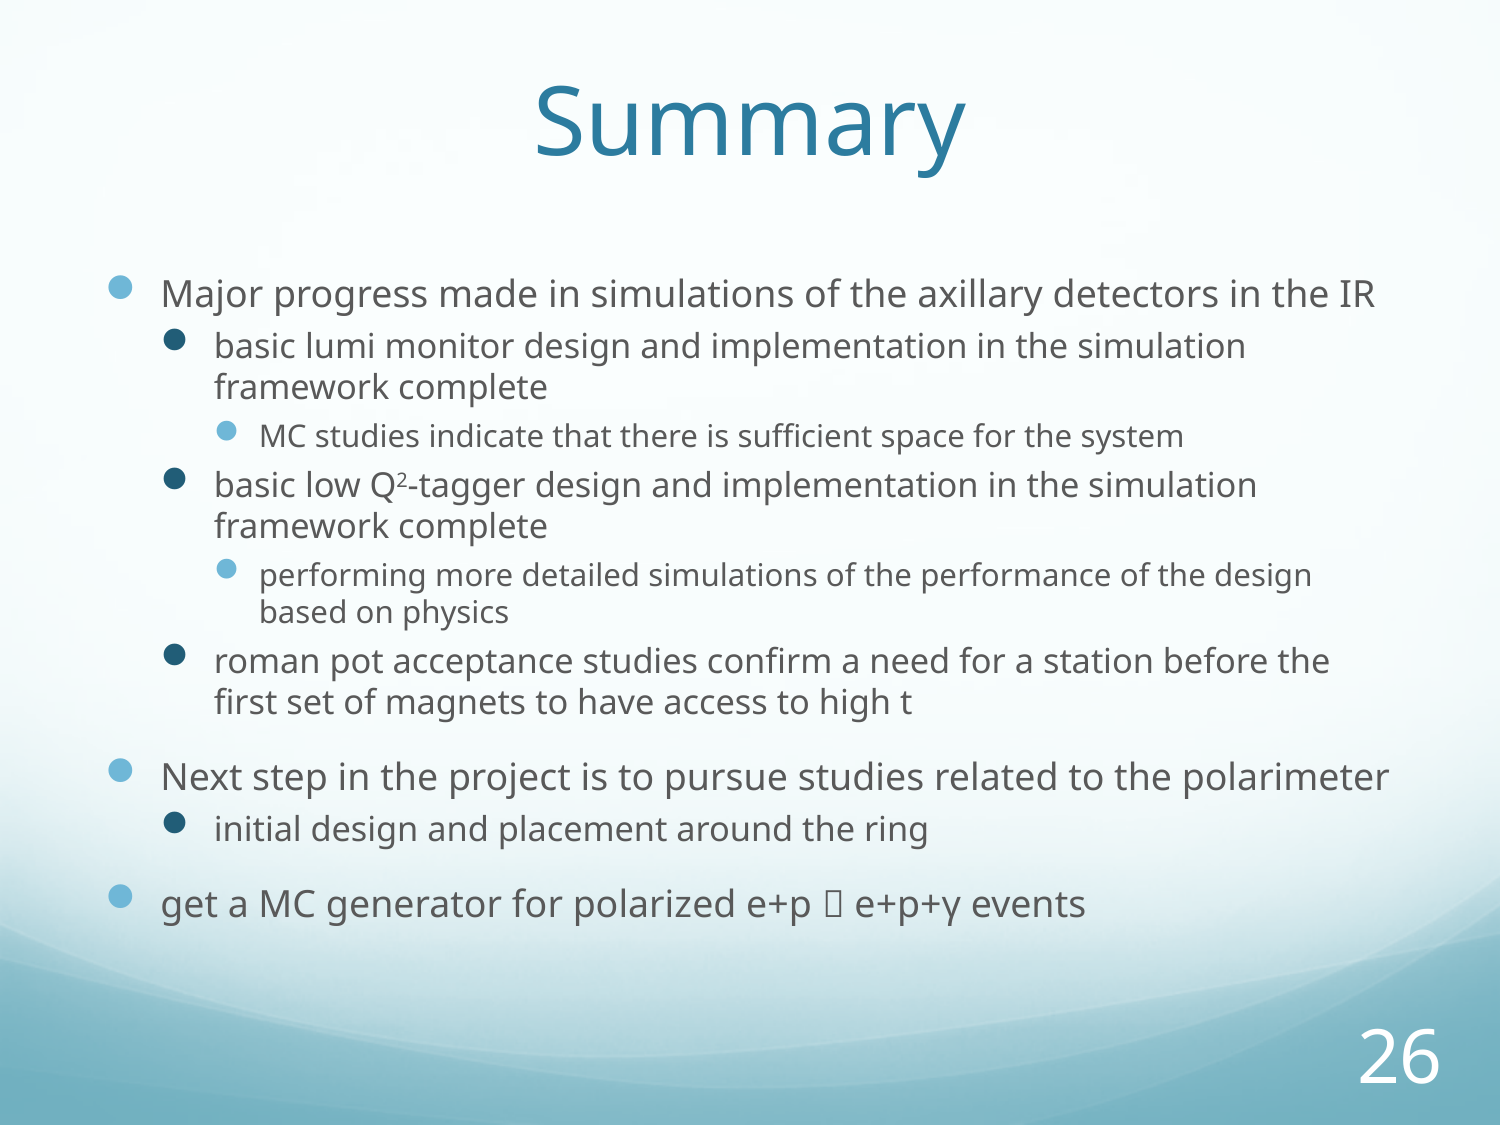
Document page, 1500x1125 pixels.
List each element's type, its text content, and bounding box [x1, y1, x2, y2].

slide_number 26 [1295, 1029, 1459, 1090]
title Summary [90, 17, 1410, 182]
list Major progress made in simulations of the axillary detectors in the IR basic lumi monitor design and implementation in the simulation framework complete MC studies indicate that there is sufficient space for the system basic low Q2-tagger design and implementation in the simulation framework complete performing more detailed simulations of the performance of the design based on physics roman pot acceptance studies confirm a need for a station before the first set of magnets to have access to high t Next step in the project is to pursue studies related to the polarimeter initial design and placement around the ring get a MC generator for polarized e+p  e+p+γ events [90, 262, 1410, 975]
